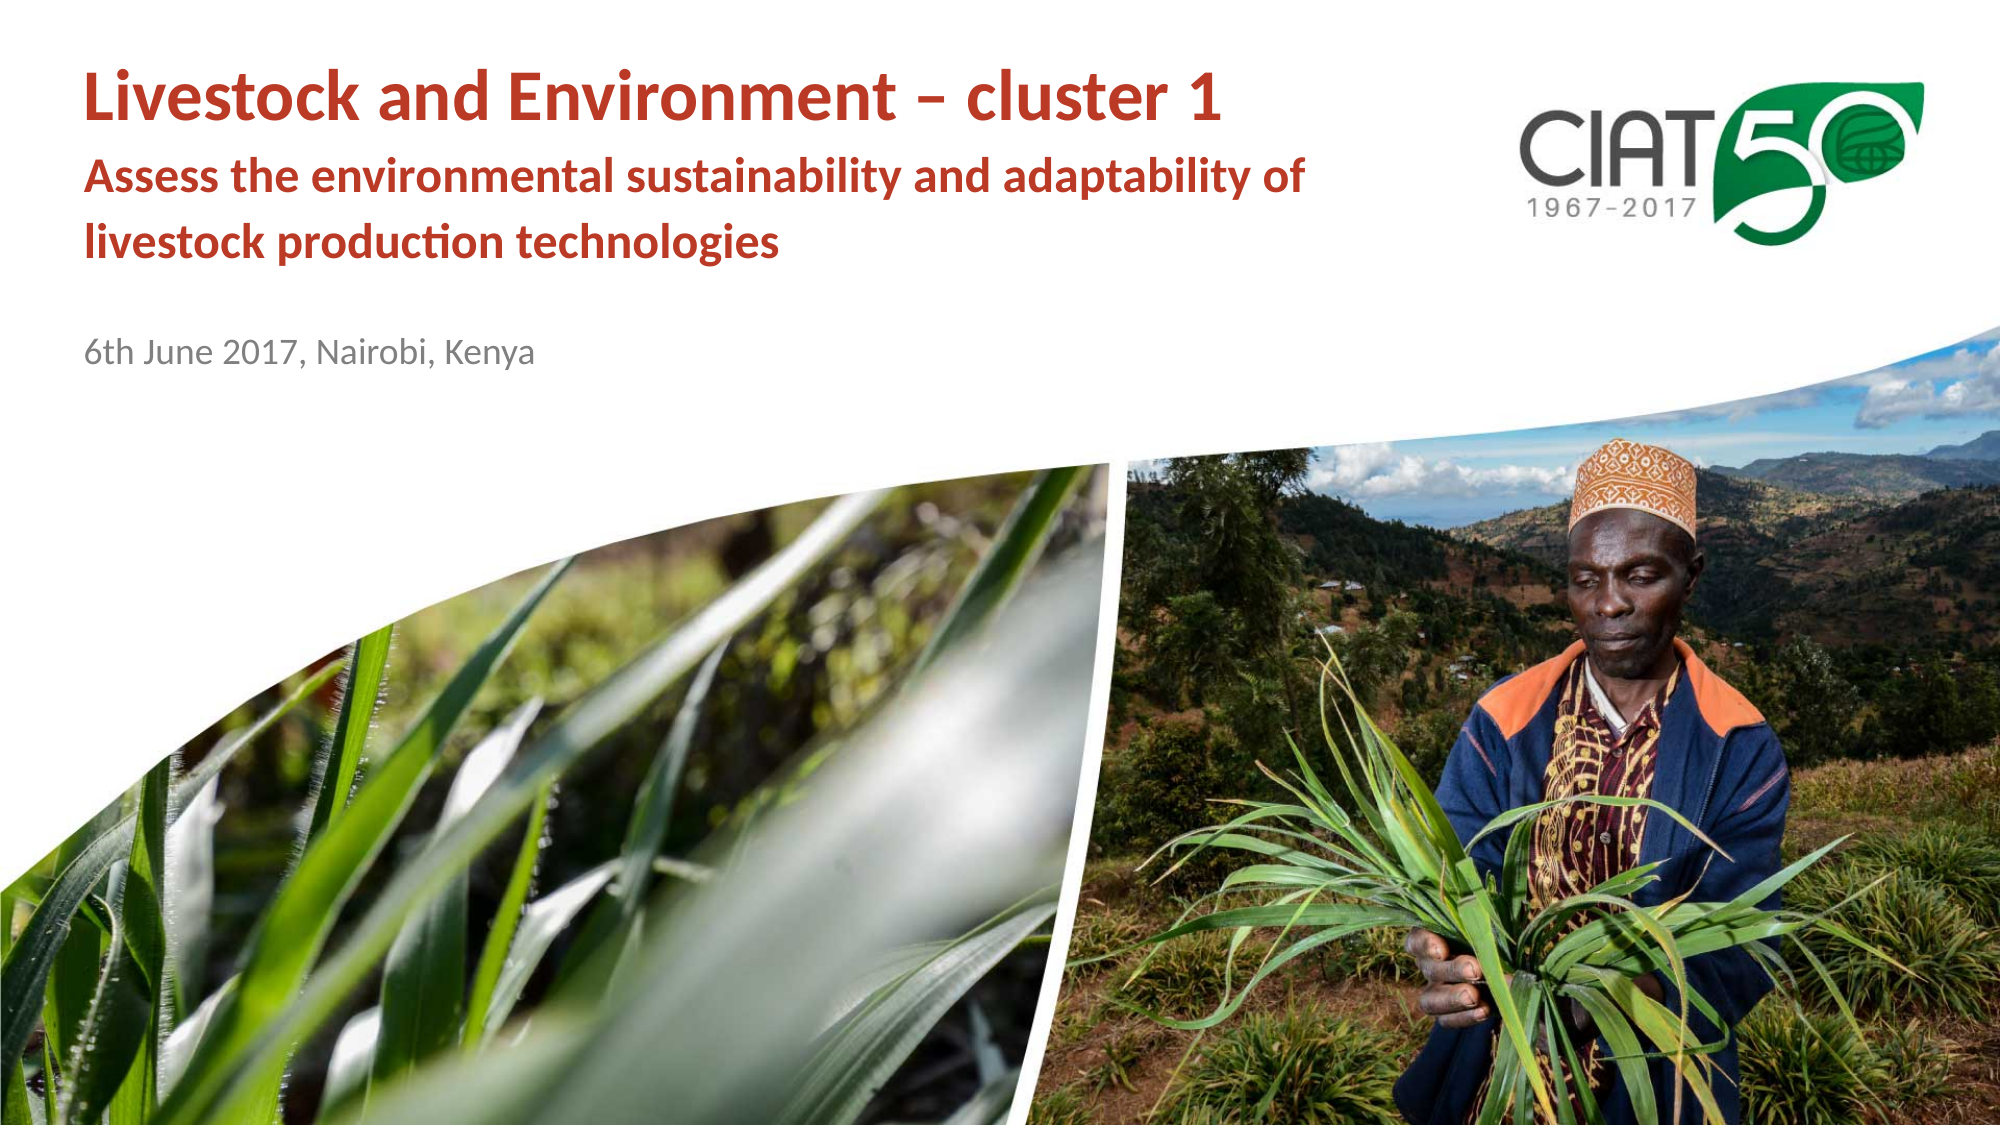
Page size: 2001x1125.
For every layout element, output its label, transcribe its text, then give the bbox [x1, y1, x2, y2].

picture [0, 0, 2000, 1125]
list Livestock and Environment – cluster 1 Assess the environmental sustainability and adaptability of livestock production technologies [69, 61, 1442, 294]
list 6th June 2017, Nairobi, Kenya [69, 327, 824, 403]
